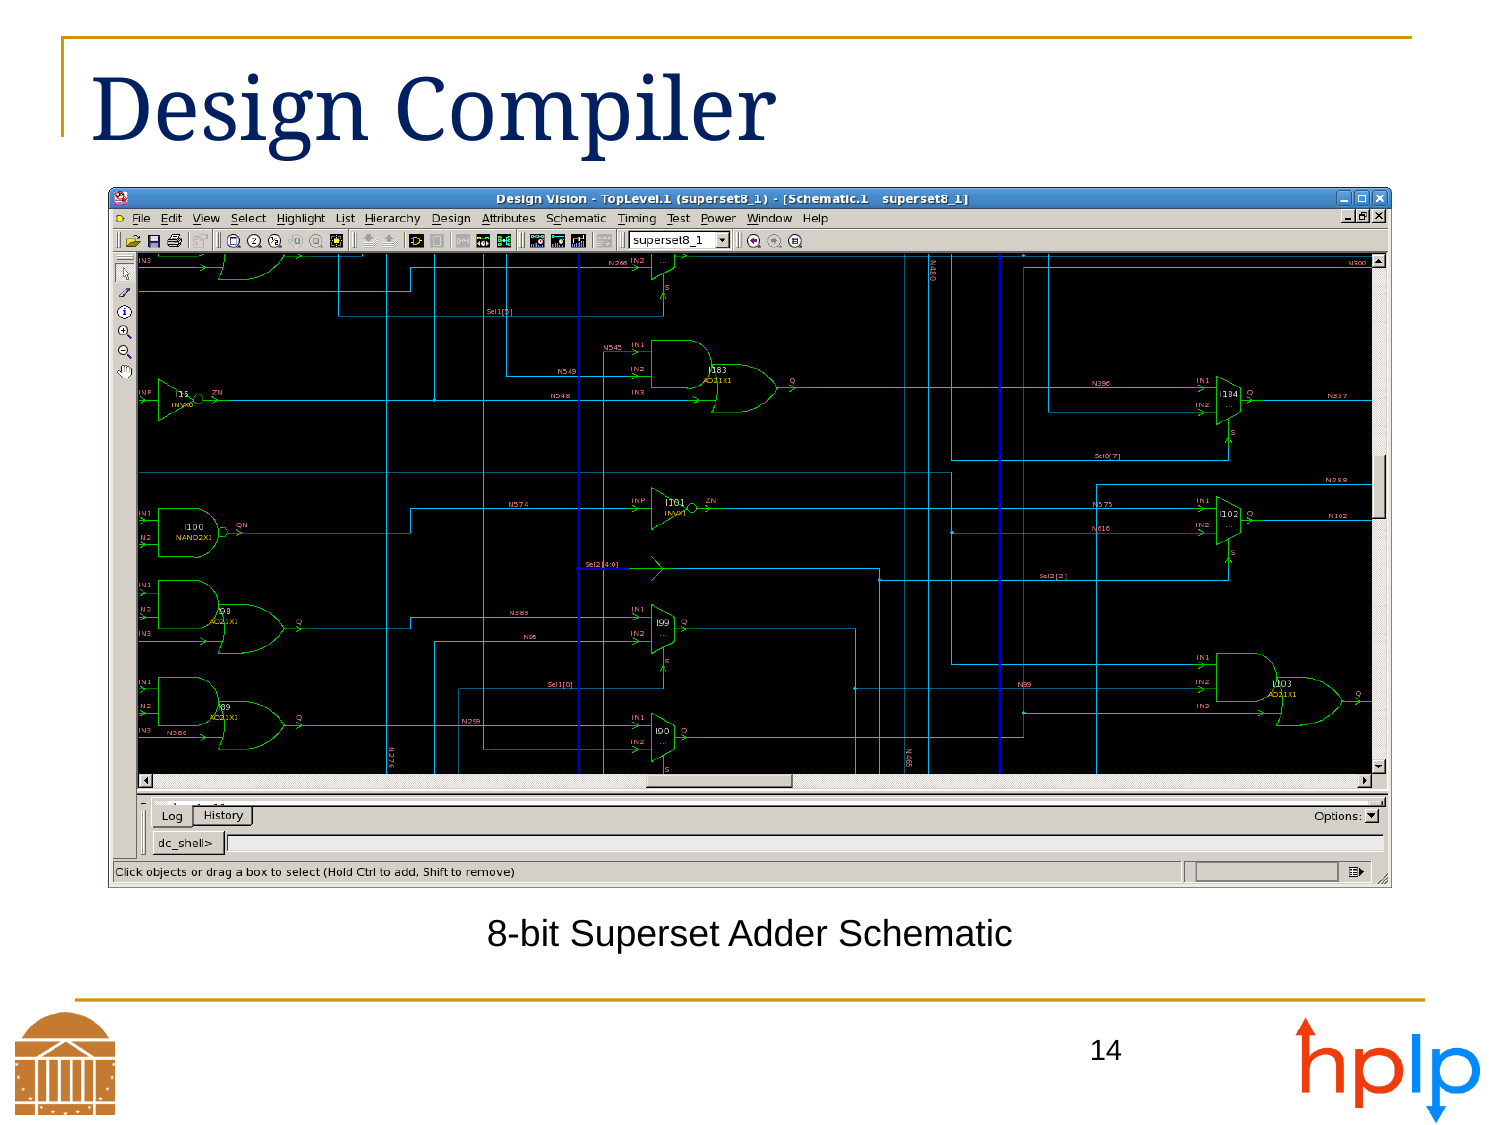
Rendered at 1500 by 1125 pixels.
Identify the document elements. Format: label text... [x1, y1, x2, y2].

slide_number 14 [1074, 1024, 1425, 1100]
picture [107, 187, 1392, 888]
title Design Compiler [74, 45, 1426, 233]
picture [1257, 999, 1500, 1125]
text_box 8-bit Superset Adder Schematic [418, 901, 1082, 962]
picture [15, 1012, 115, 1115]
